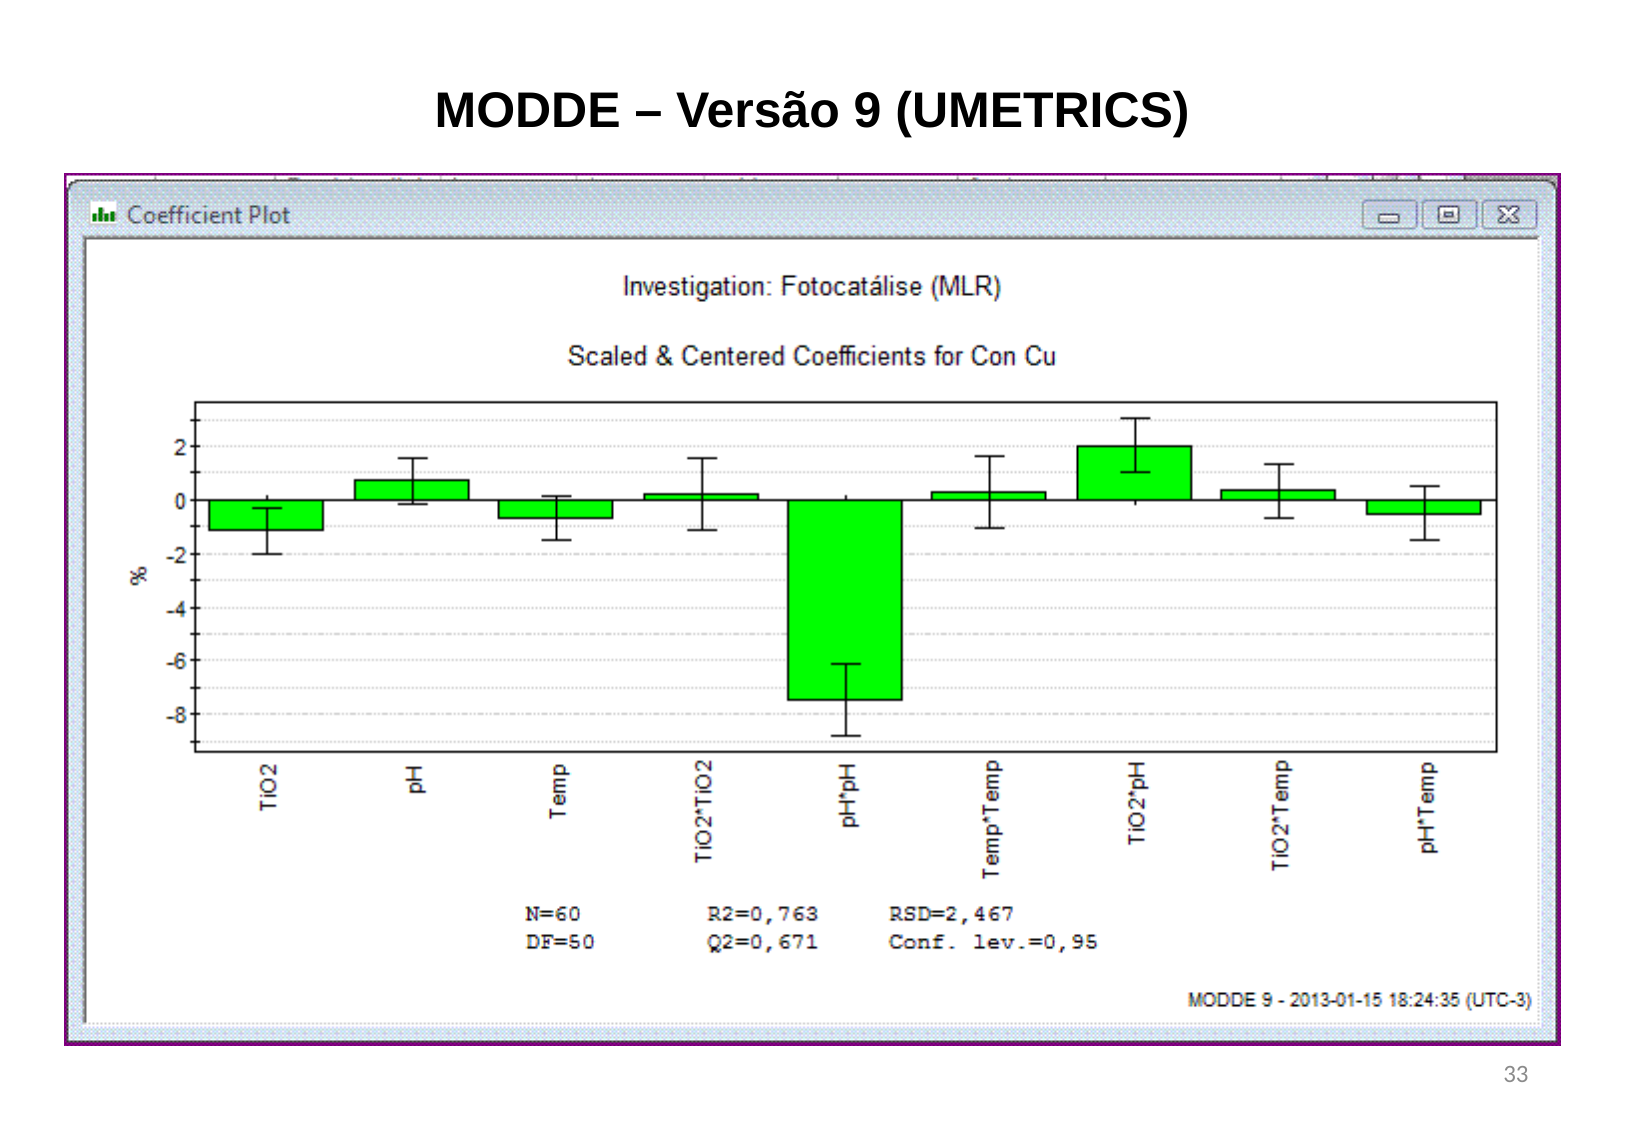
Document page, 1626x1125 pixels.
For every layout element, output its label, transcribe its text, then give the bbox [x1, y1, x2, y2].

slide_number 33 [1164, 1055, 1544, 1103]
picture [62, 172, 1562, 1047]
text_box MODDE – Versão 9 (UMETRICS) [428, 66, 1197, 149]
